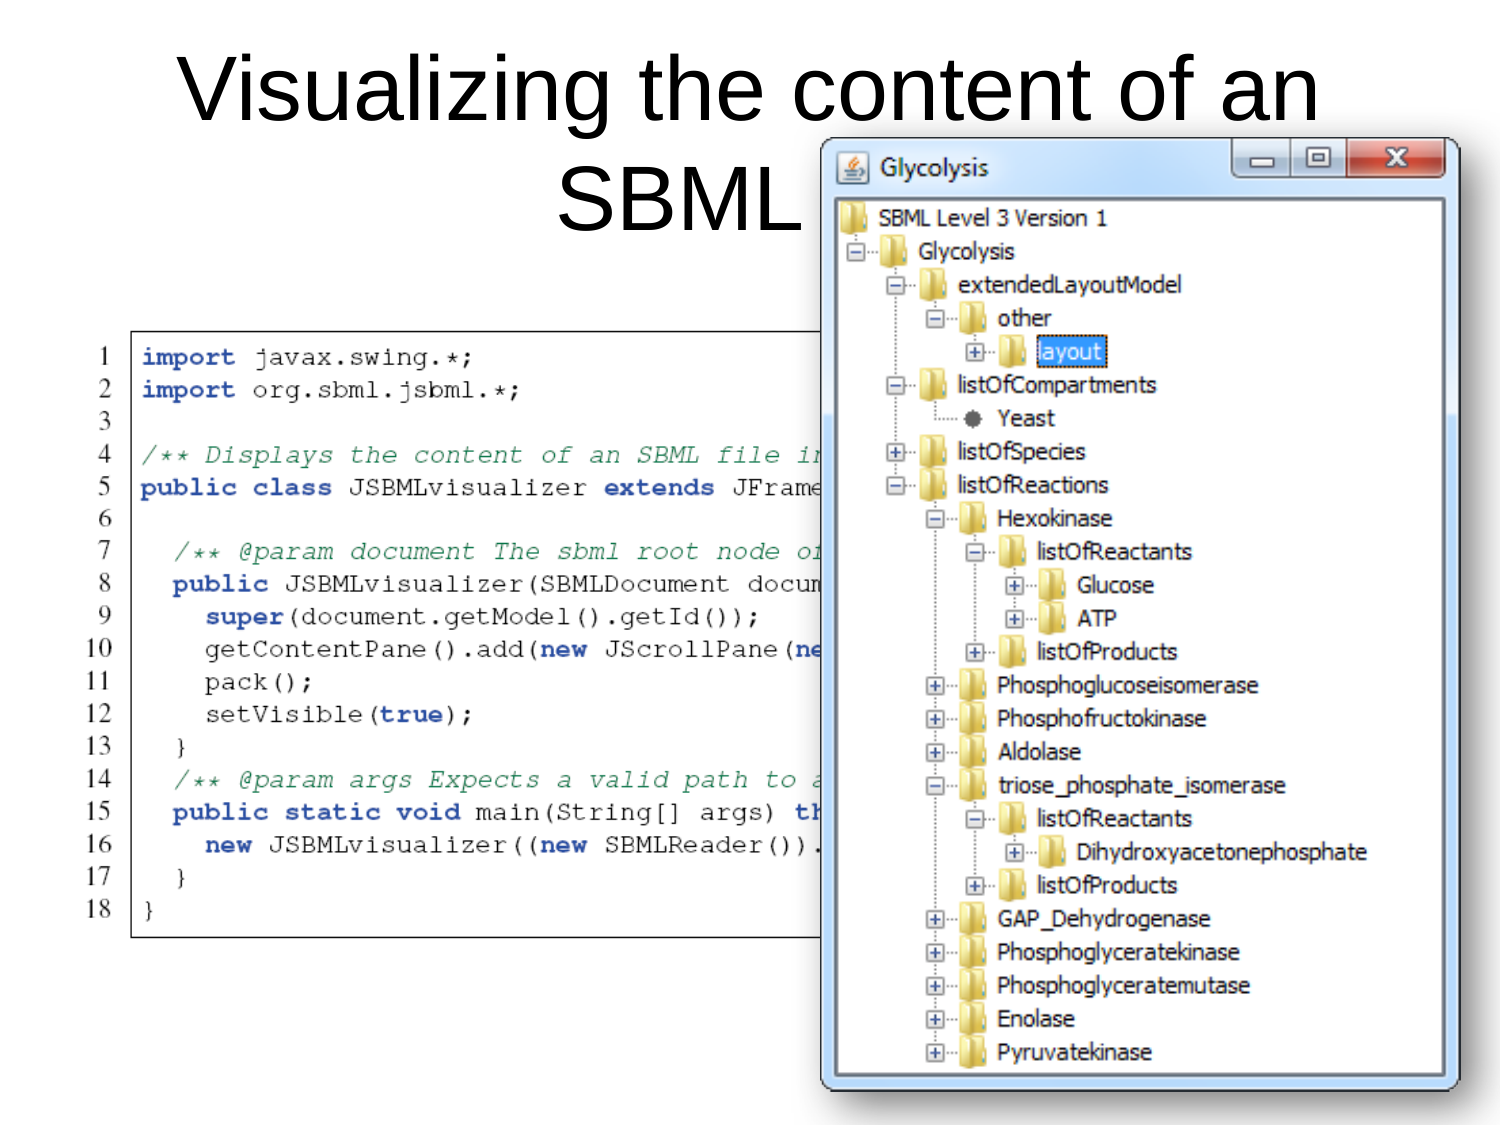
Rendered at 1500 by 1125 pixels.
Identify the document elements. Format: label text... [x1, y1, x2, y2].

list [74, 326, 815, 941]
picture [820, 136, 1461, 1092]
title Visualizing the content of an SBML file [74, 44, 1426, 233]
